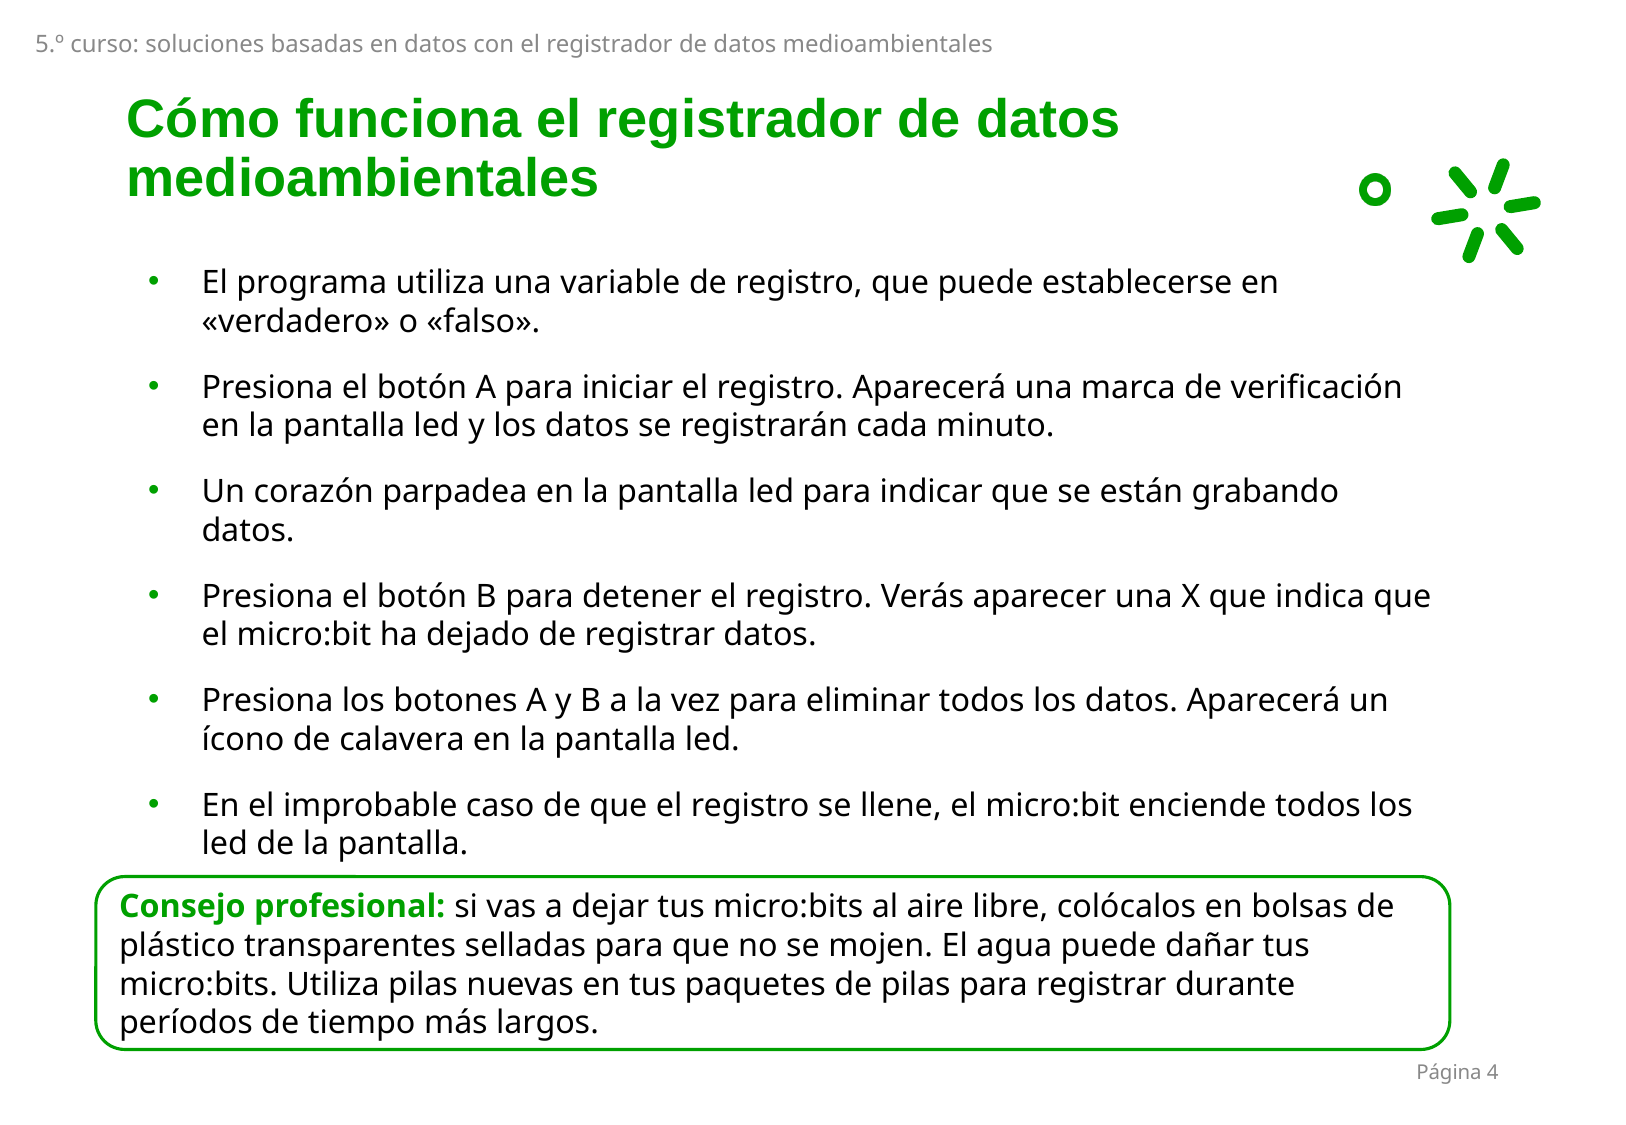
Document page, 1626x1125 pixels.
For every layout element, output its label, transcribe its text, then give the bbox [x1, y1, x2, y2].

text_box Consejo profesional: si vas a dejar tus micro:bits al aire libre, colócalos en bolsas de plástico transparentes selladas para que no se mojen. El agua puede dañar tus micro:bits. Utiliza pilas nuevas en tus paquetes de pilas para registrar durante períodos de tiempo más largos. [95, 876, 1450, 1050]
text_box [1432, 156, 1540, 266]
picture [1359, 173, 1392, 206]
slide_number Página 4 [1147, 1042, 1514, 1103]
title Cómo funciona el registrador de datos medioambientales [111, 74, 1514, 225]
list El programa utiliza una variable de registro, que puede establecerse en «verdadero» o «falso». Presiona el botón A para iniciar el registro. Aparecerá una marca de verificación en la pantalla led y los datos se registrarán cada minuto. Un corazón parpadea en la pantalla led para indicar que se están grabando datos. Presiona el botón B para detener el registro. Verás aparecer una X que indica que el micro:bit ha dejado de registrar datos. Presiona los botones A y B a la vez para eliminar todos los datos. Aparecerá un ícono de calavera en la pantalla led. En el improbable caso de que el registro se llene, el micro:bit enciende todos los led de la pantalla. [111, 253, 1450, 877]
